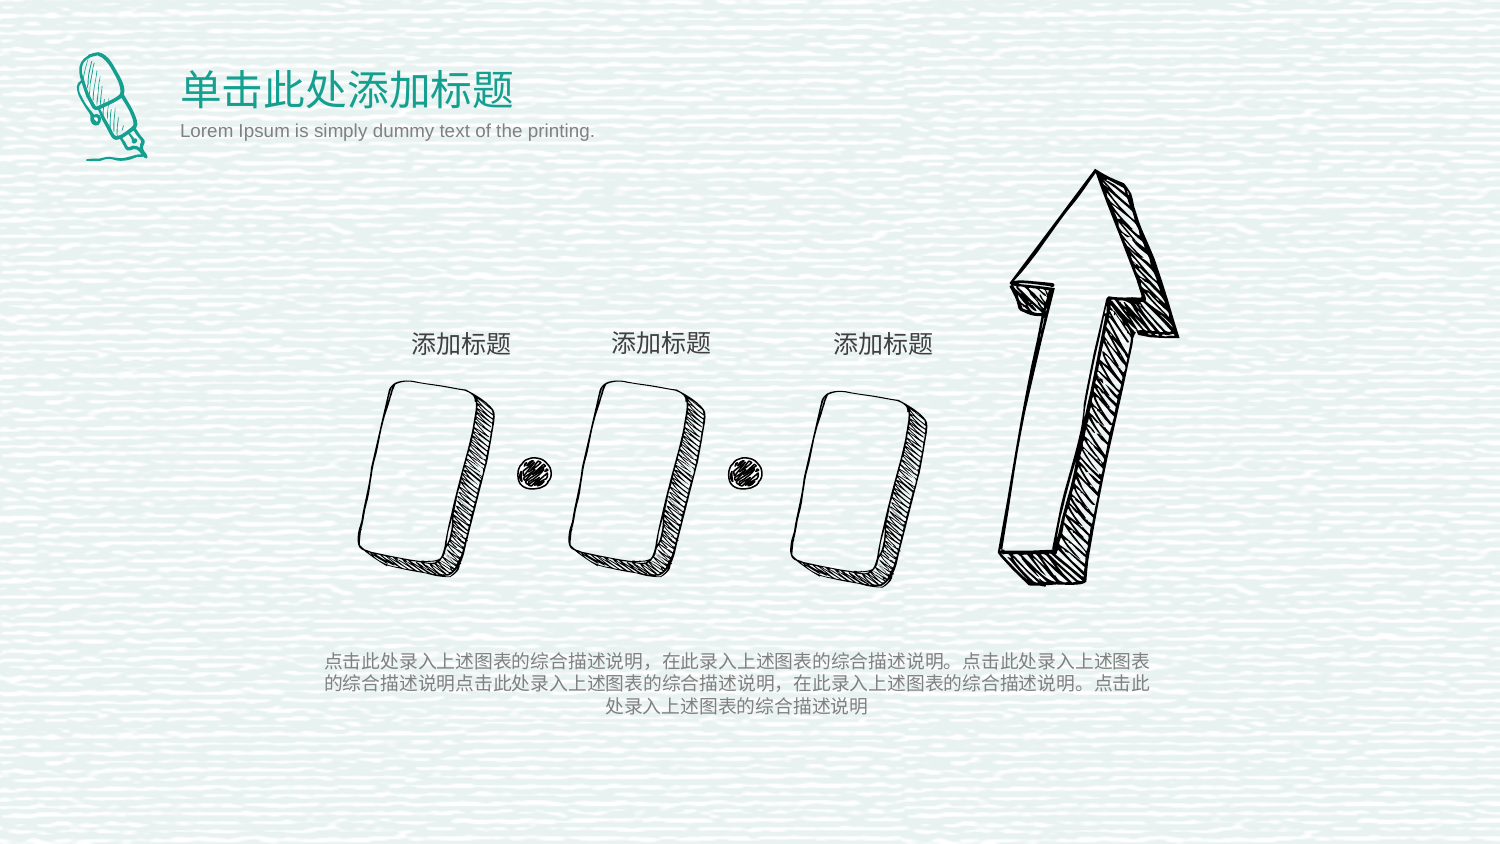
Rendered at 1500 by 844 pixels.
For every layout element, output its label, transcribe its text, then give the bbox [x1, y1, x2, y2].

text_box [568, 380, 706, 578]
text_box 添加标题 [383, 323, 541, 365]
text_box [517, 457, 552, 489]
text_box [357, 380, 495, 578]
text_box 点击此处录入上述图表的综合描述说明，在此录入上述图表的综合描述说明。点击此处录入上述图表的综合描述说明点击此处录入上述图表的综合描述说明，在此录入上述图表的综合描述说明。点击此处录入上述图表的综合描述说明 [309, 643, 1164, 723]
text_box [728, 457, 762, 489]
text_box 添加标题 [804, 323, 962, 365]
text_box 添加标题 [582, 322, 740, 364]
text_box [997, 168, 1180, 587]
text_box [790, 390, 928, 588]
